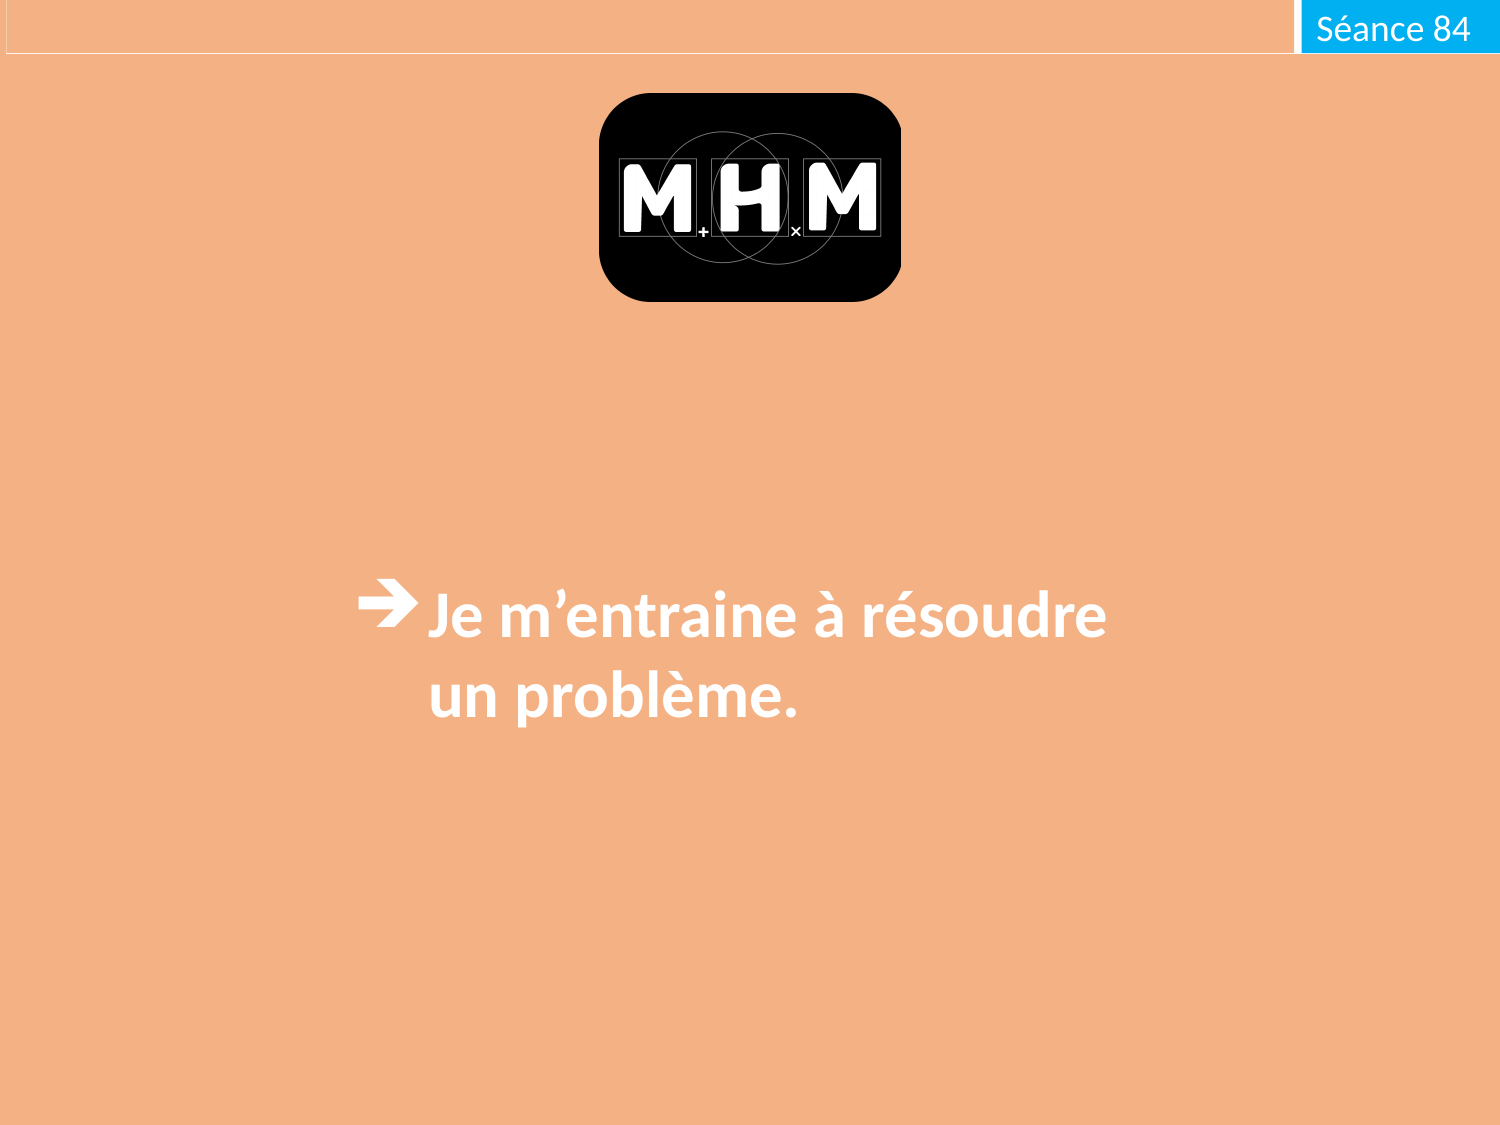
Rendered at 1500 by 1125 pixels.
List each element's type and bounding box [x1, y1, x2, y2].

text_box [0, 54, 1500, 1125]
